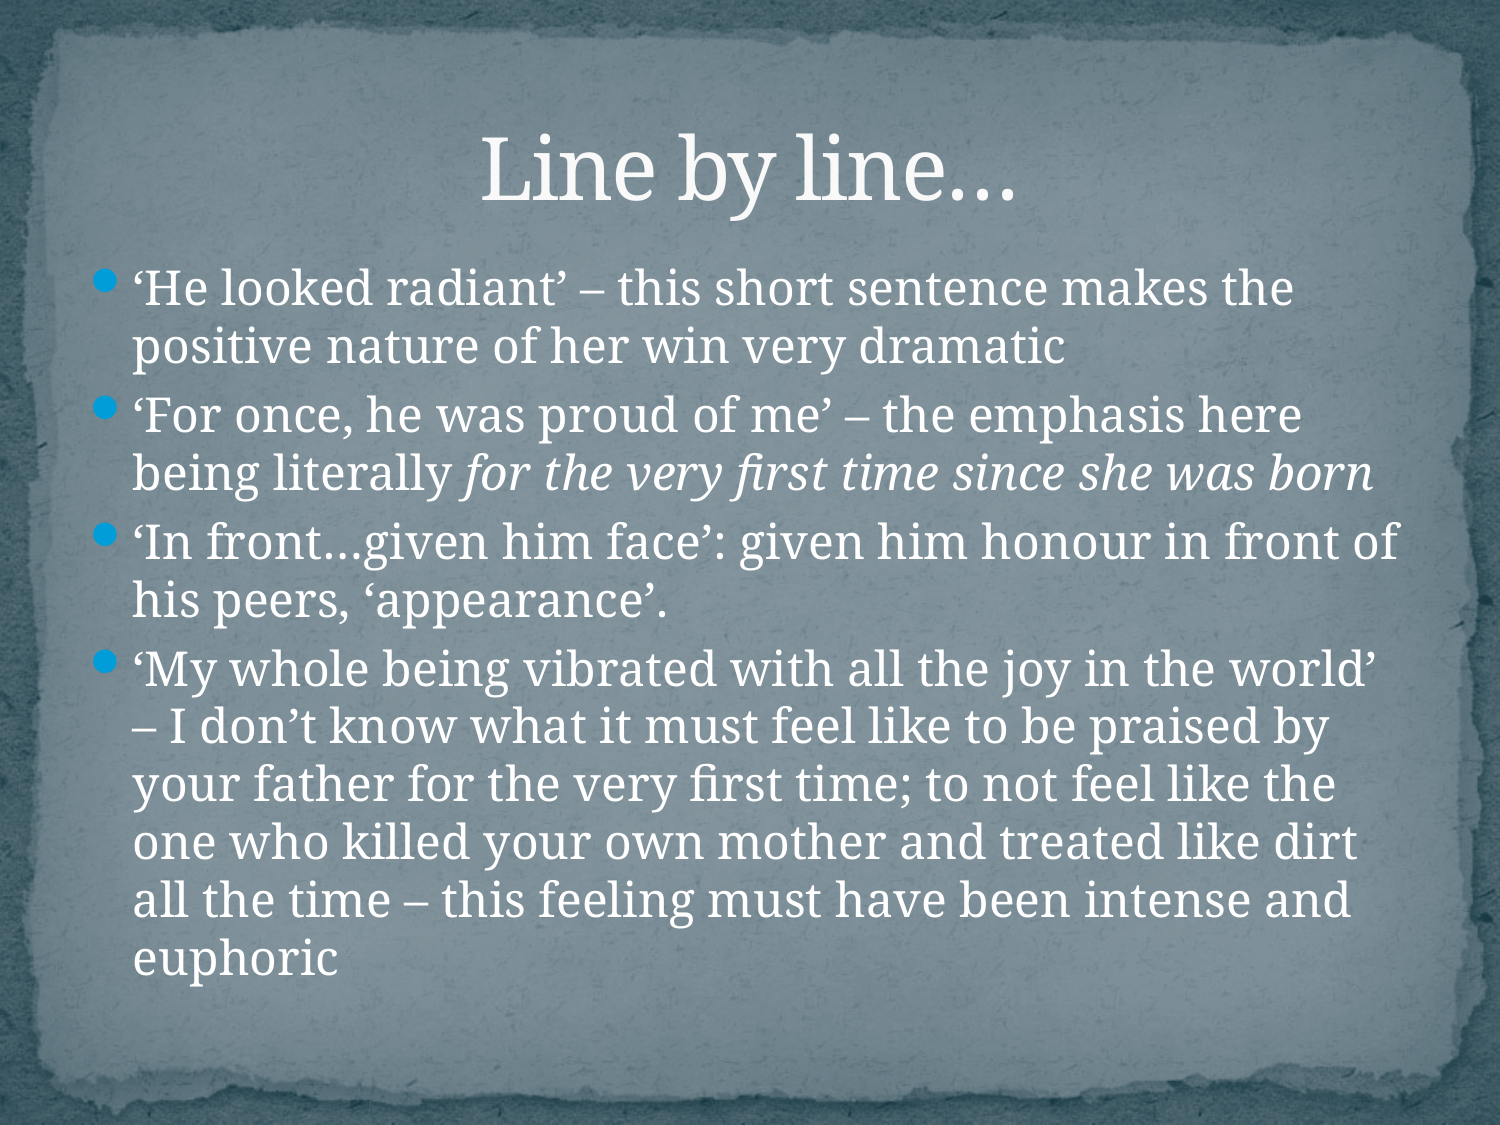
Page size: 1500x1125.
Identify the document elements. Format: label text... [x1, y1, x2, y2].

title Line by line… [74, 24, 1425, 225]
list ‘He looked radiant’ – this short sentence makes the positive nature of her win very dramatic ‘For once, he was proud of me’ – the emphasis here being literally for the very first time since she was born ‘In front…given him face’: given him honour in front of his peers, ‘appearance’. ‘My whole being vibrated with all the joy in the world’ – I don’t know what it must feel like to be praised by your father for the very first time; to not feel like the one who killed your own mother and treated like dirt all the time – this feeling must have been intense and euphoric [75, 249, 1425, 1000]
